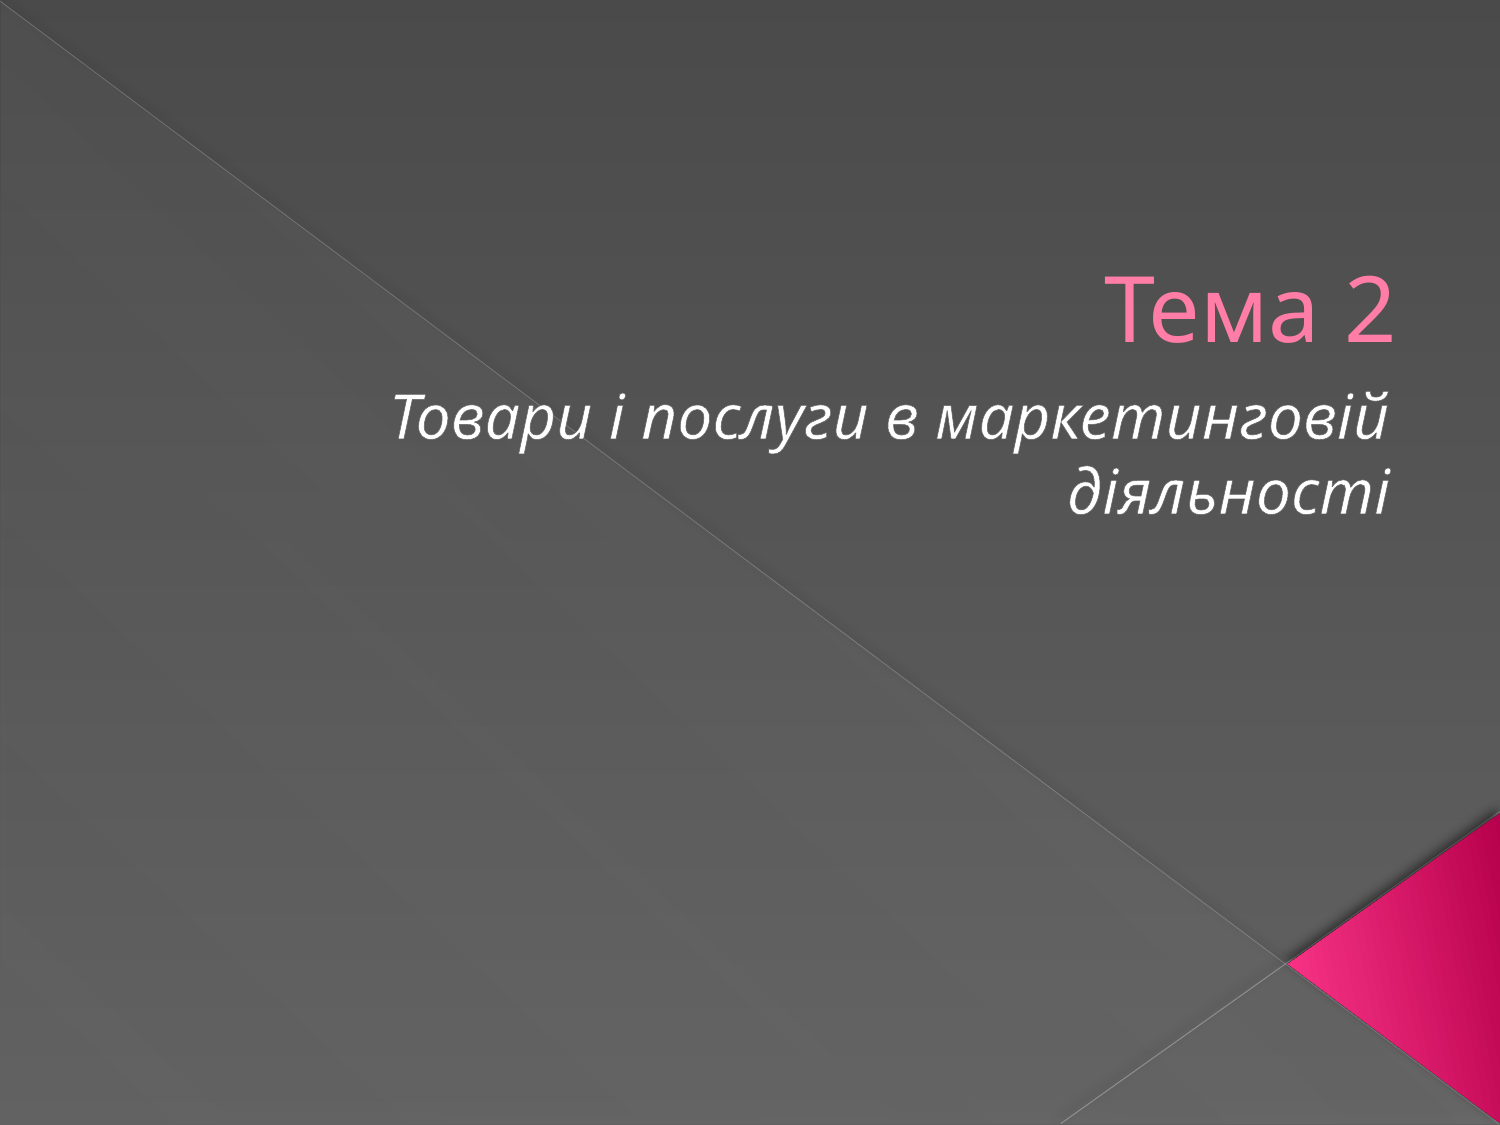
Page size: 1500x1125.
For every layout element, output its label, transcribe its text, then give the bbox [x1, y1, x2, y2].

subtitle Товари і послуги в маркетинговій діяльності [88, 369, 1412, 657]
title Тема 2 [88, 127, 1412, 369]
